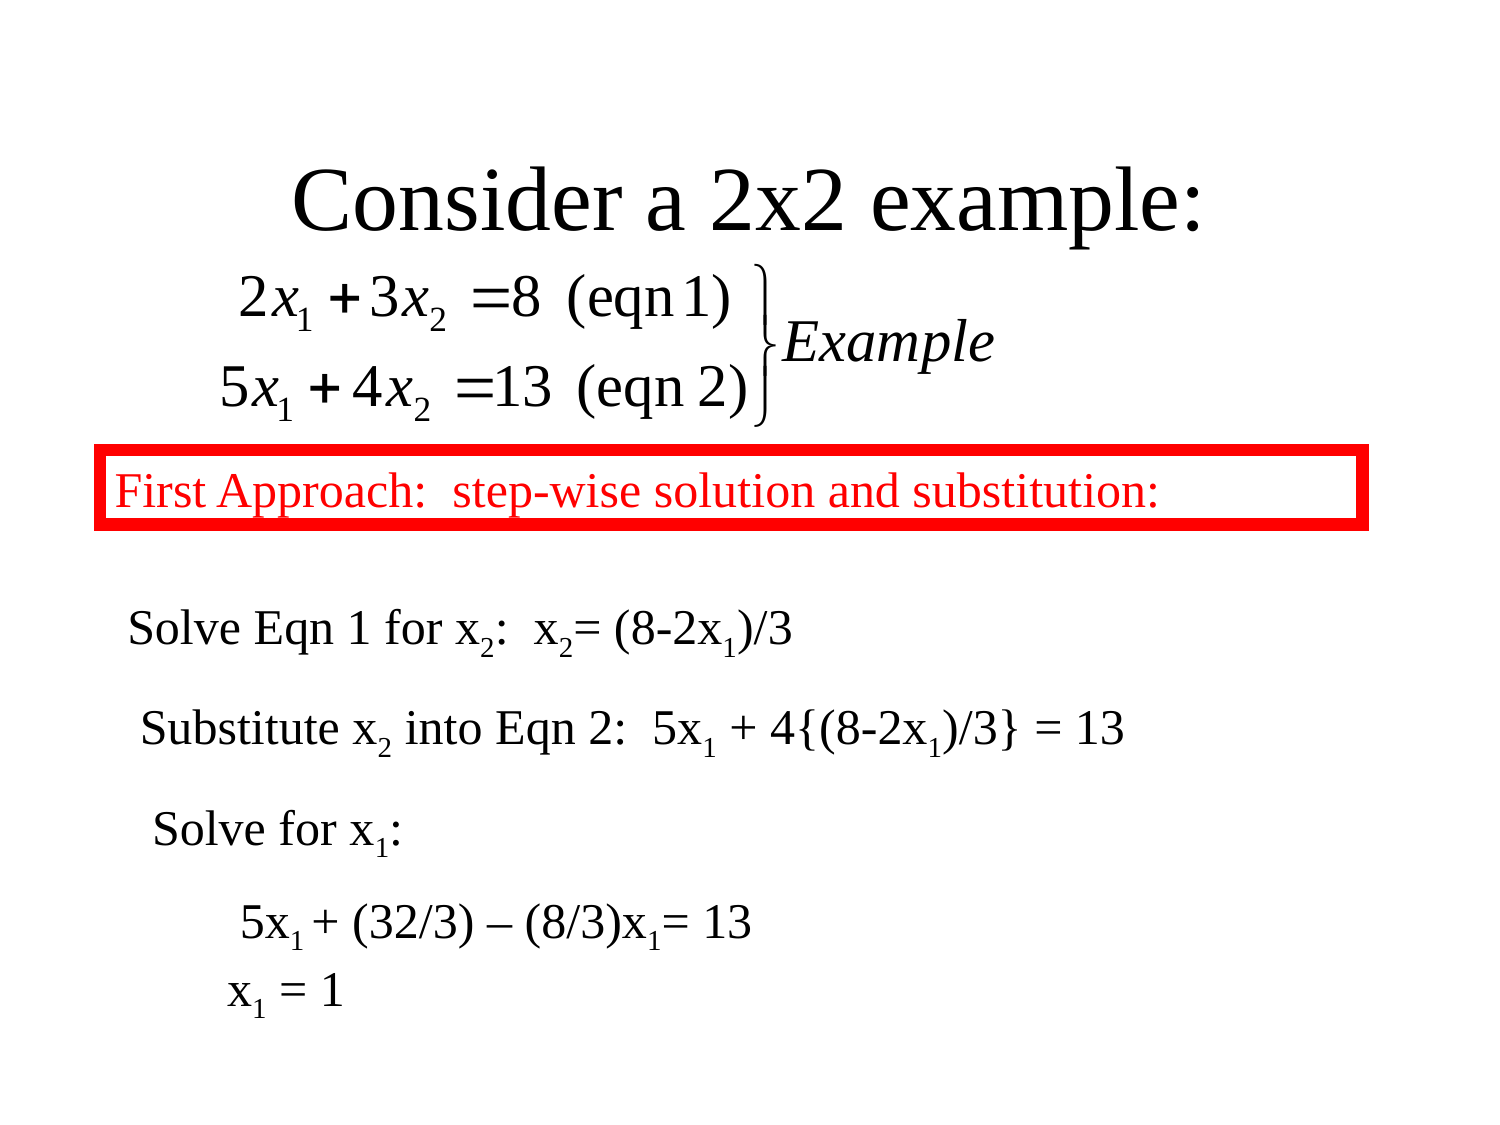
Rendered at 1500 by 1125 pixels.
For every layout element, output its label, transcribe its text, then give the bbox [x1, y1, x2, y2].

text_box First Approach: step-wise solution and substitution: [99, 449, 1363, 525]
title Consider a 2x2 example: [112, 99, 1388, 288]
text_box Solve Eqn 1 for x2: x2= (8-2x1)/3 [112, 587, 850, 671]
text_box Solve for x1: 5x1 + (32/3) – (8/3)x1= 13 x1 = 1 [137, 787, 1188, 1032]
text_box Substitute x2 into Eqn 2: 5x1 + 4{(8-2x1)/3} = 13 [125, 687, 1225, 771]
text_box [212, 249, 1022, 442]
